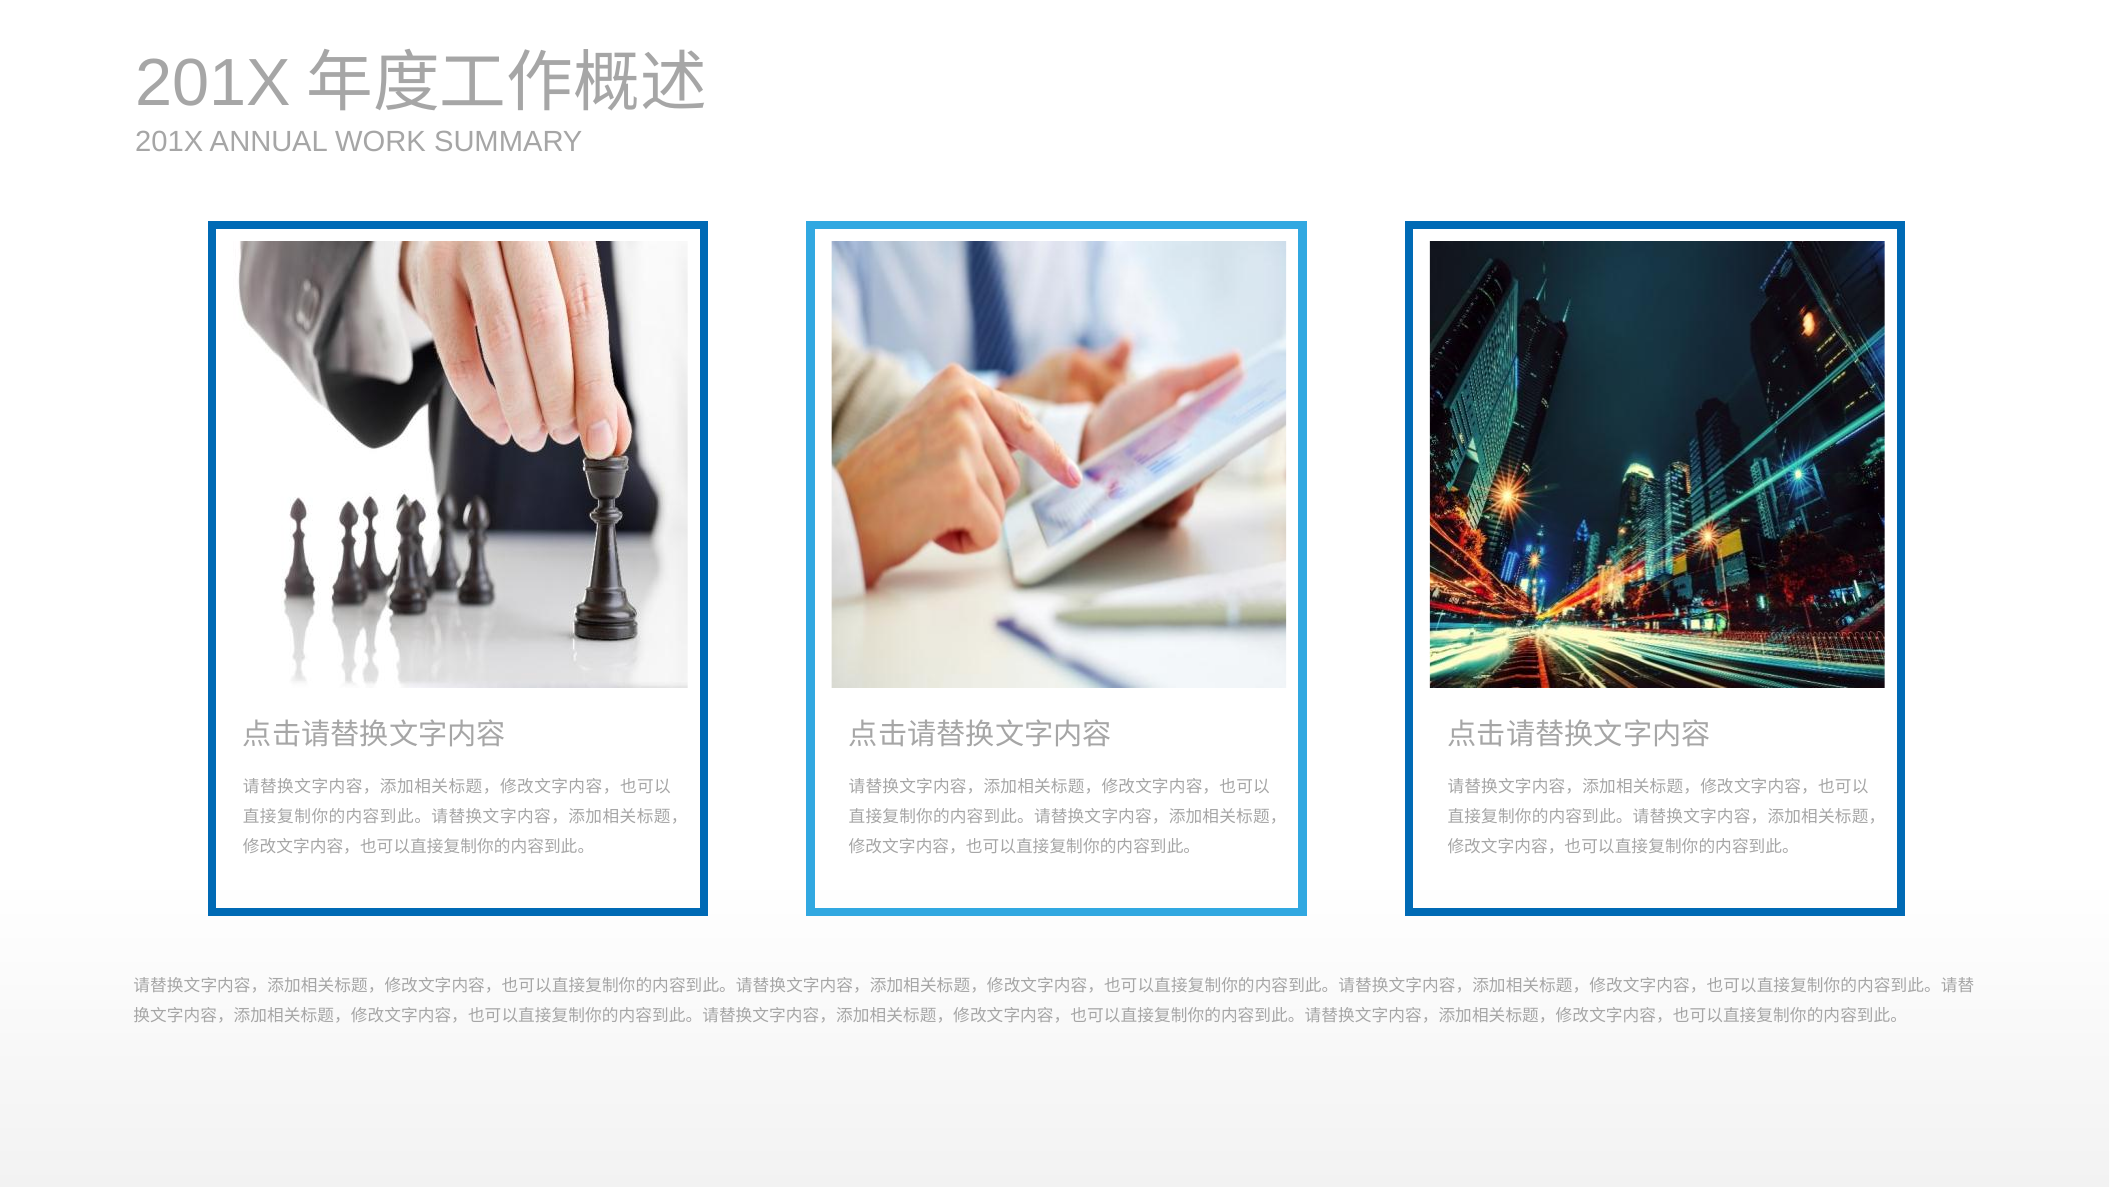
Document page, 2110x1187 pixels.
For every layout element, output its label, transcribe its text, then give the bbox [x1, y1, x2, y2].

text_box 201X年度工作概述 [135, 38, 783, 119]
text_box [242, 715, 672, 858]
text_box 201X ANNUAL WORK SUMMARY [135, 122, 596, 158]
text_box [848, 715, 1271, 858]
text_box [211, 224, 705, 913]
text_box [1408, 224, 1902, 913]
text_box 请替换文字内容，添加相关标题，修改文字内容，也可以直接复制你的内容到此。请替换文字内容，添加相关标题，修改文字内容，也可以直接复制你的内容到此。请替换文字内容，添加相关标题，修改文字内容，也可以直接复制你的内容到此。请替换文字内容，添加相关标题，修改文字内容，也可以直接复制你的内容到此。请替换文字内容，添加相关标题，修改文字内容，也可以直接复制你的内容到此。请替换文字内容，添加相关标题，修改文字内容，也可以直接复制你的内容到此。 [133, 964, 1976, 1025]
text_box [809, 224, 1304, 913]
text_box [1447, 715, 1870, 858]
